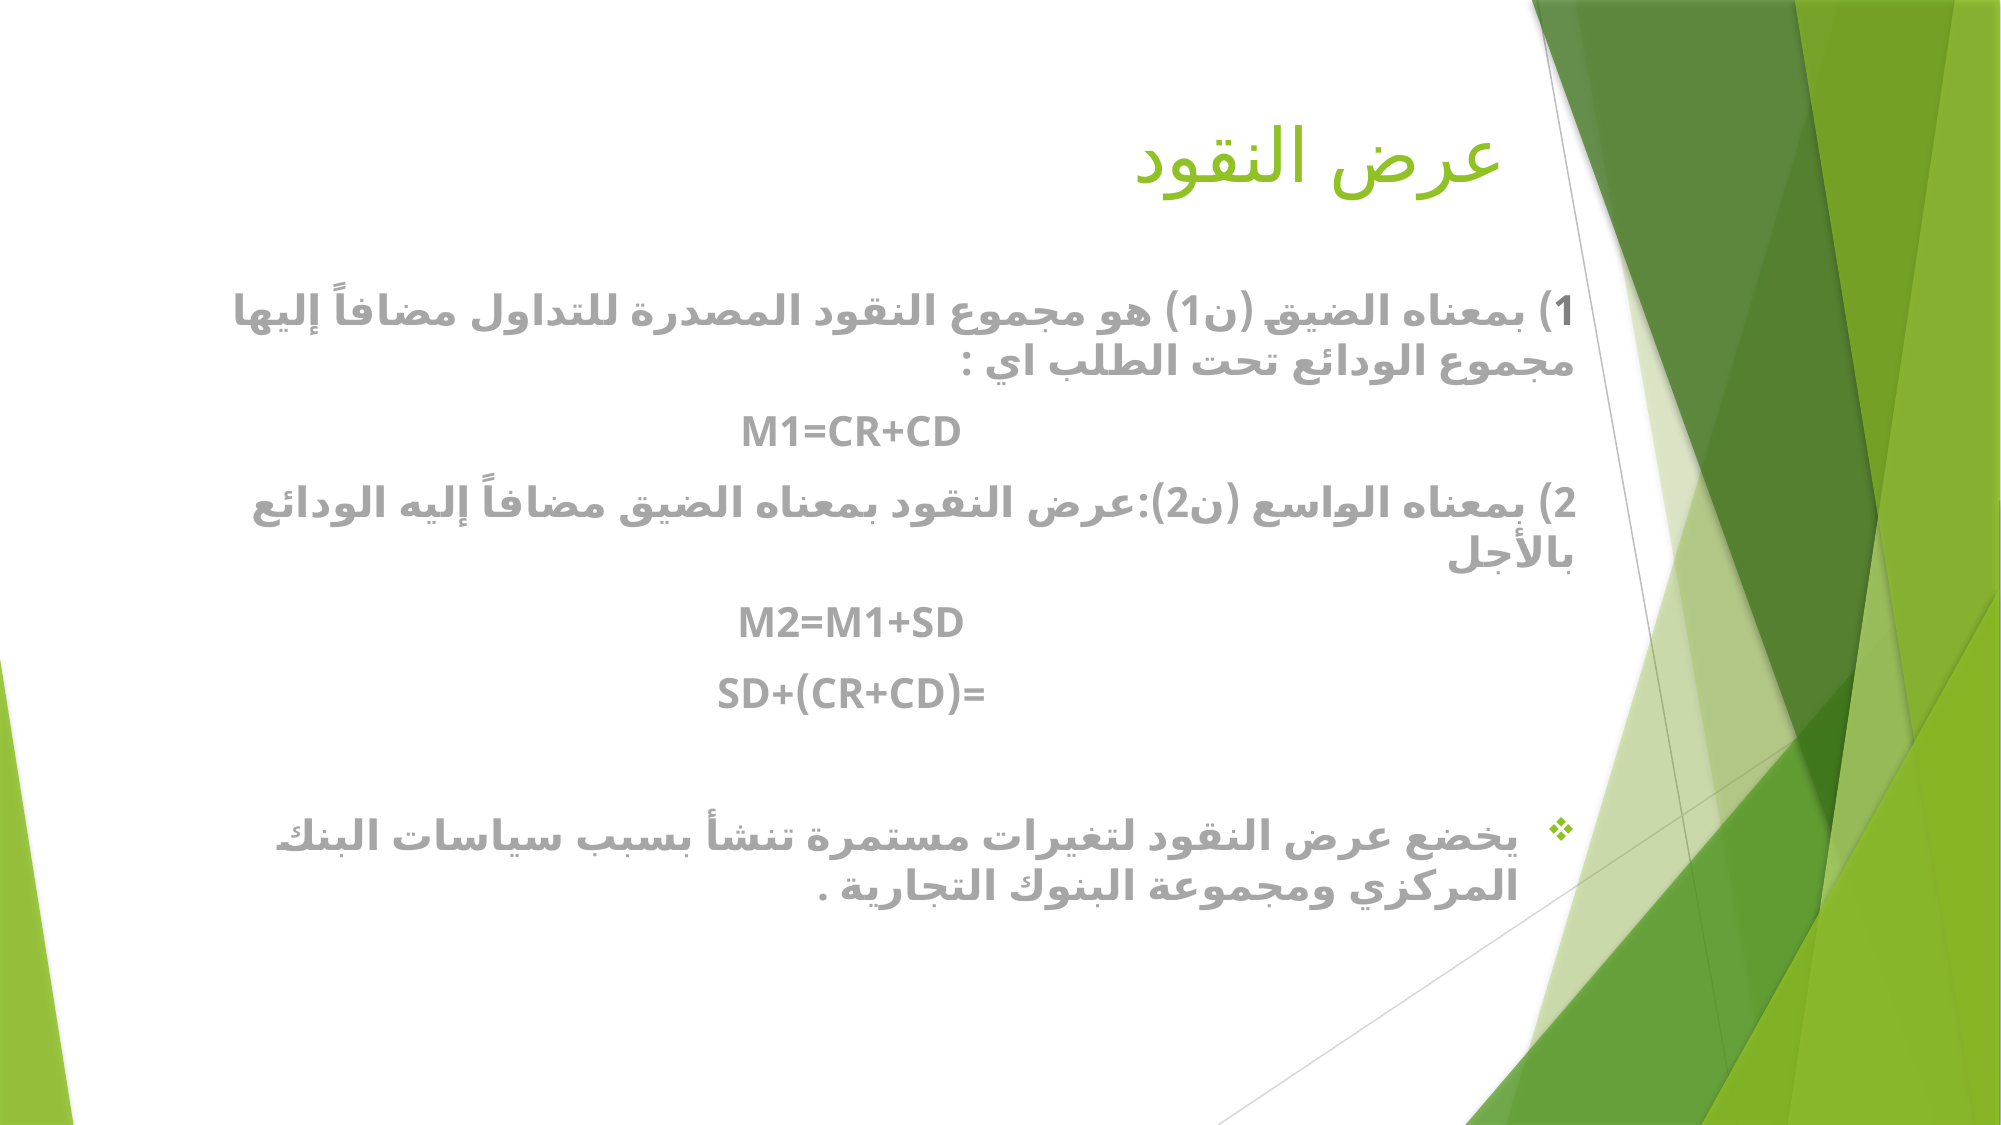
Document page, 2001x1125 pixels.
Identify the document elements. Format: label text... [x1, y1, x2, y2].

title عرض النقود [111, 99, 1522, 276]
list 1) بمعناه الضيق (ن1) هو مجموع النقود المصدرة للتداول مضافاً إليها مجموع الودائع تحت الطلب اي : M1=CR+CD 2) بمعناه الواسع (ن2):عرض النقود بمعناه الضيق مضافاً إليه الودائع بالأجل M2=M1+SD =(CR+CD)+SD يخضع عرض النقود لتغيرات مستمرة تنشأ بسبب سياسات البنك المركزي ومجموعة البنوك التجارية . [111, 276, 1592, 977]
